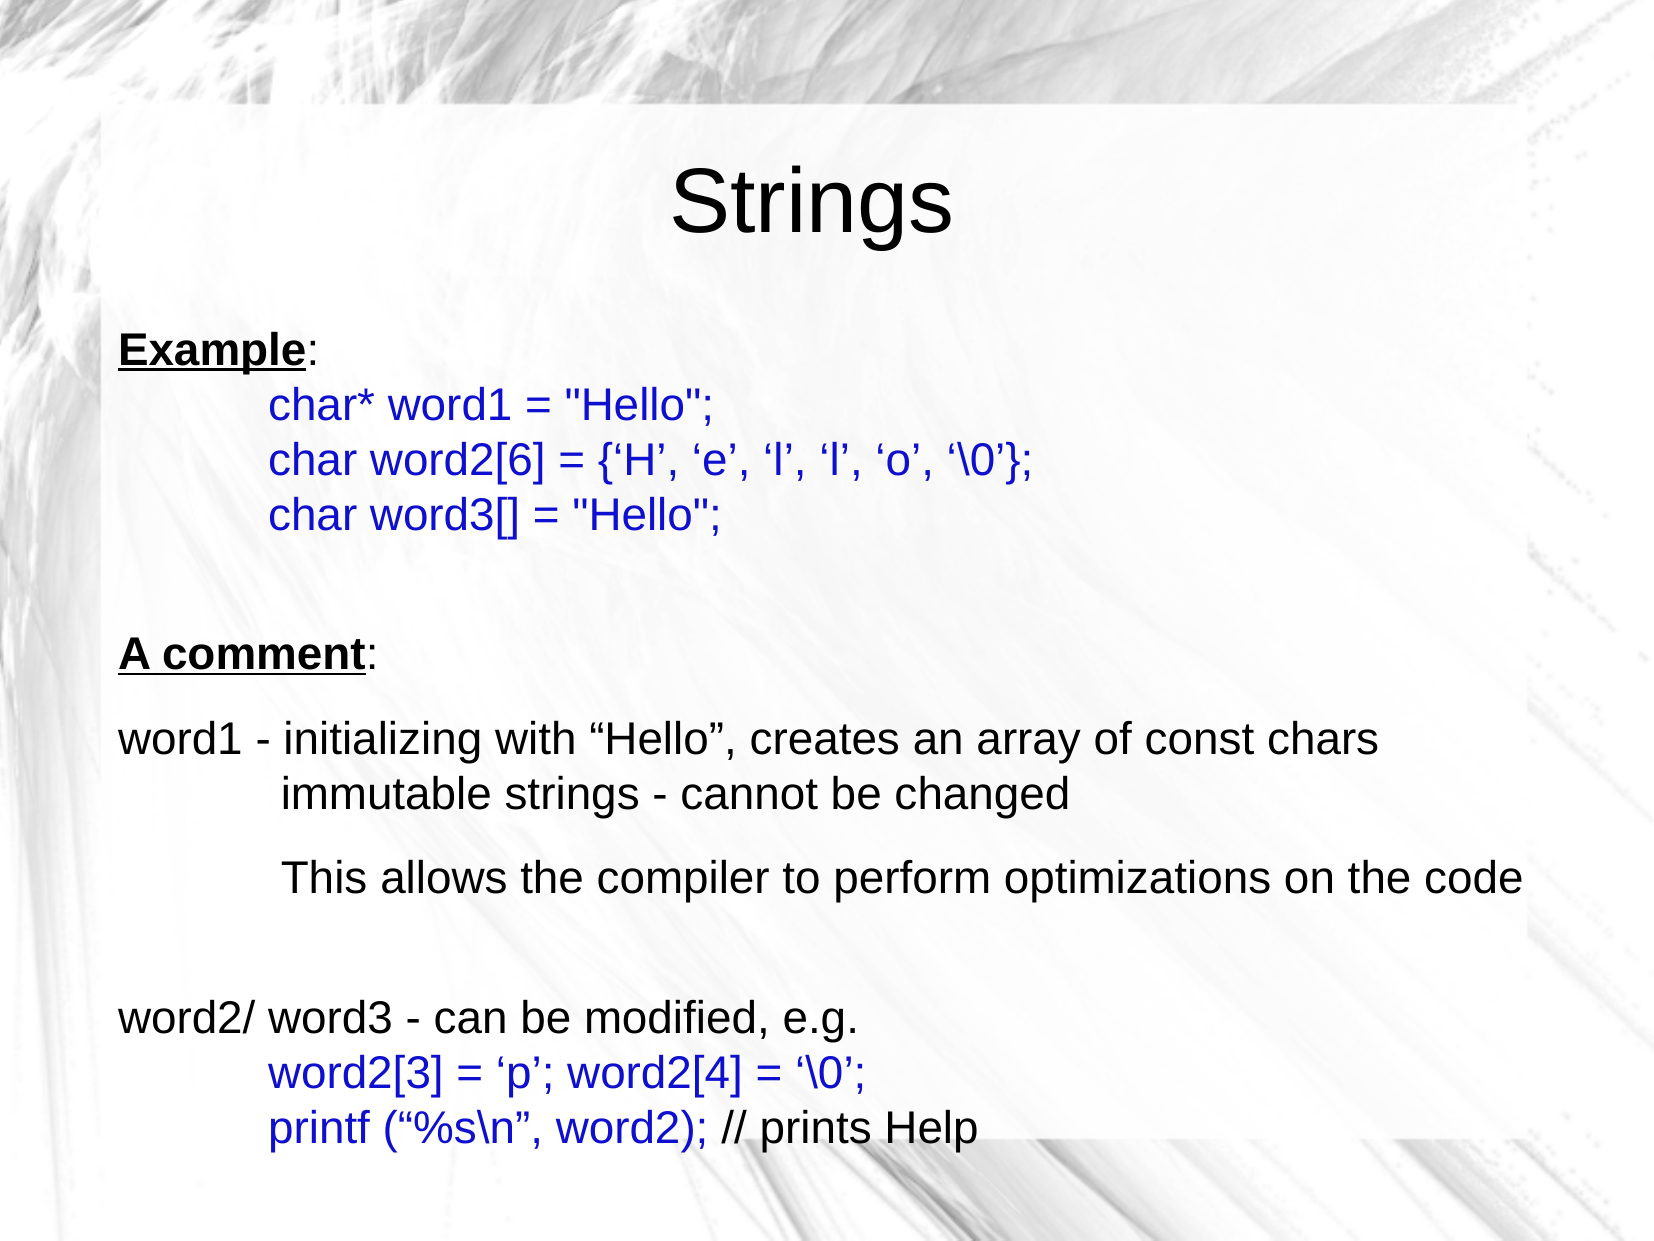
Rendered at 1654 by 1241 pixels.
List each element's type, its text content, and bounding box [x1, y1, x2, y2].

picture [0, 0, 1654, 1241]
list Example: char* word1 = "Hello"; char word2[6] = {‘H’, ‘e’, ‘l’, ‘l’, ‘o’, ‘\0’}; char word3[] = "Hello"; A comment: word1 - initializing with “Hello”, creates an array of const chars immutable strings - cannot be changed This allows the compiler to perform optimizations on the code word2/ word3 - can be modified, e.g. word2[3] = ‘p’; word2[4] = ‘\0’; printf (“%s\n”, word2); // prints Help [118, 319, 1571, 1109]
title Strings [118, 93, 1506, 299]
